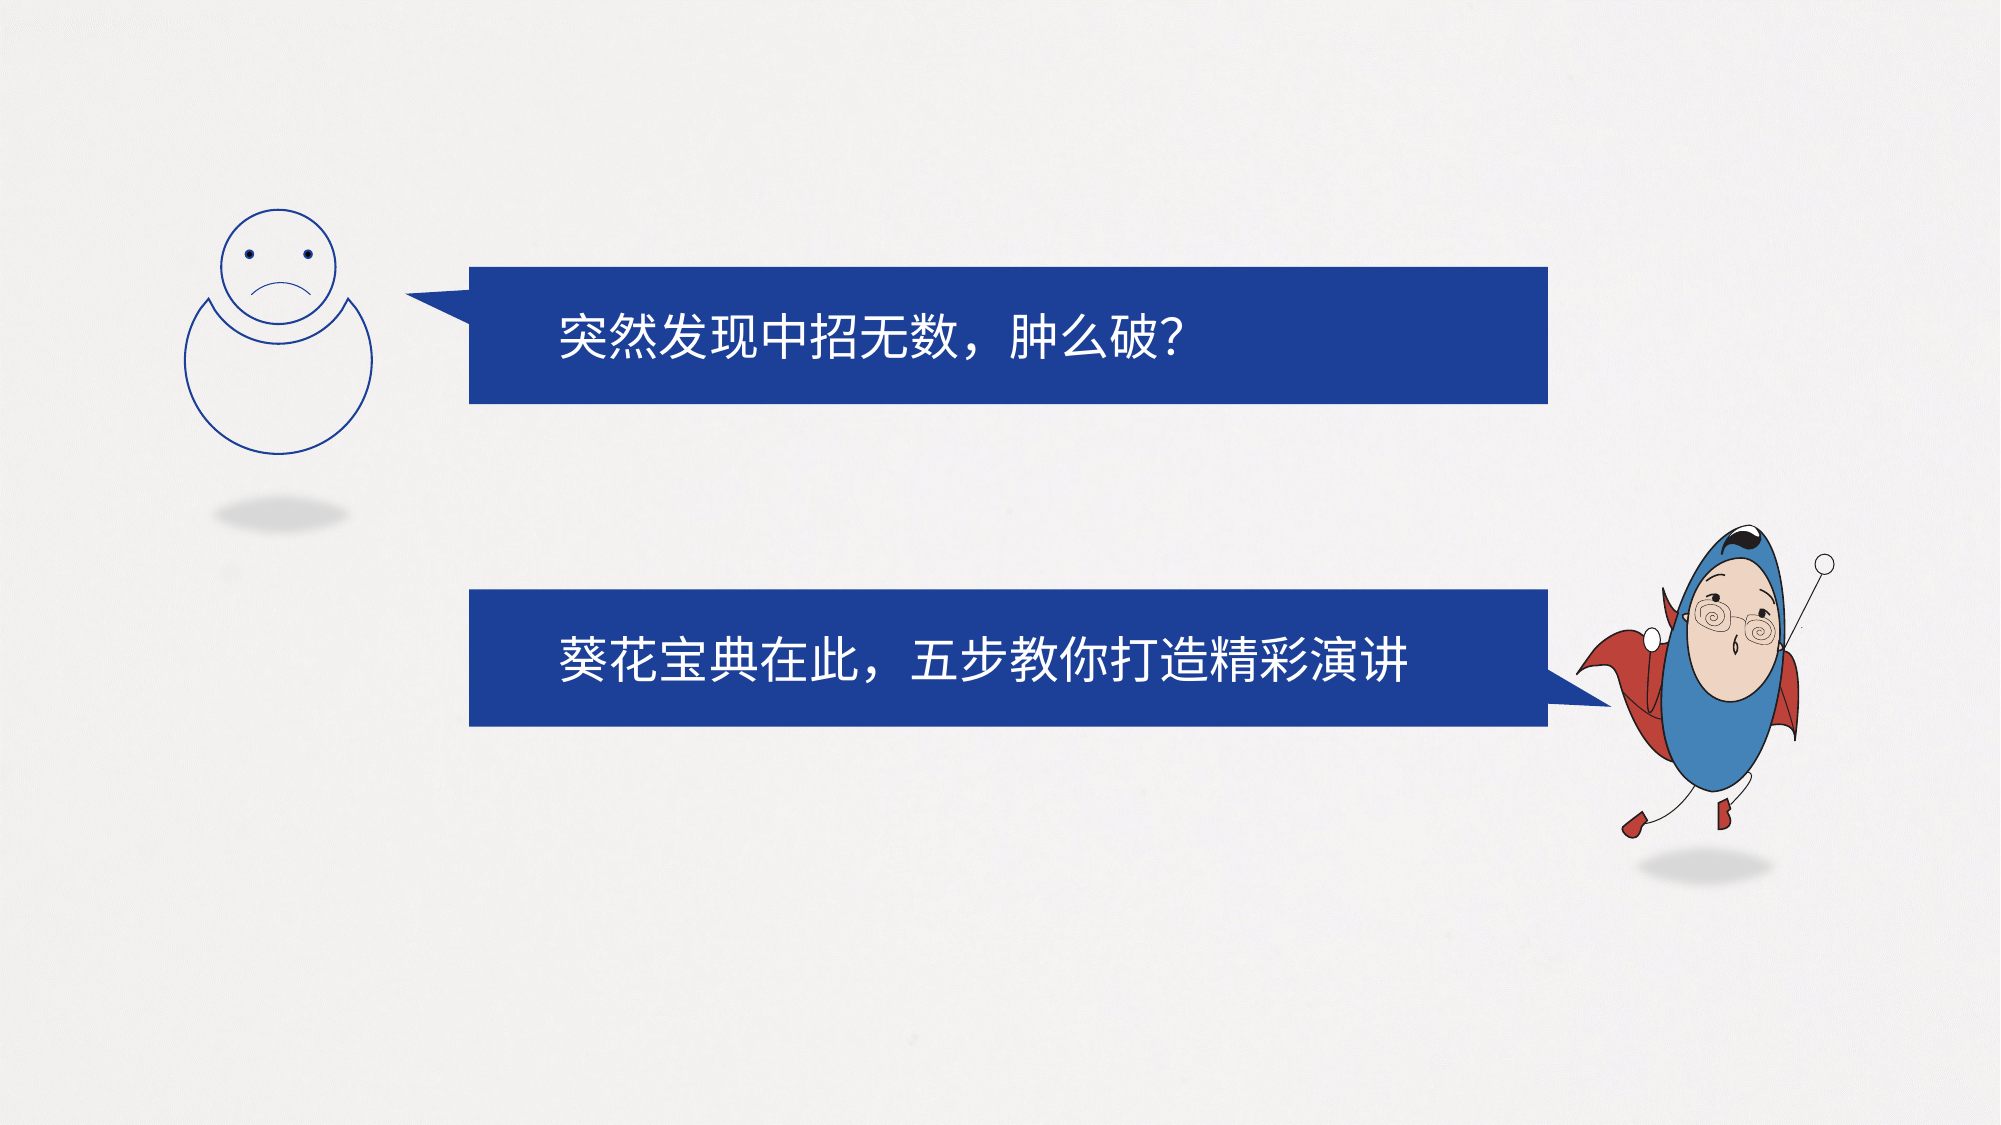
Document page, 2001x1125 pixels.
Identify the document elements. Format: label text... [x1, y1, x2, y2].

text_box [250, 282, 311, 325]
text_box [183, 296, 373, 455]
text_box [303, 249, 313, 260]
text_box 葵花宝典在此，五步教你打造精彩演讲 [468, 588, 1575, 728]
text_box 突然发现中招无数，肿么破？ [404, 265, 1549, 406]
text_box [244, 249, 255, 260]
text_box [220, 208, 337, 326]
picture [0, 0, 2001, 1125]
